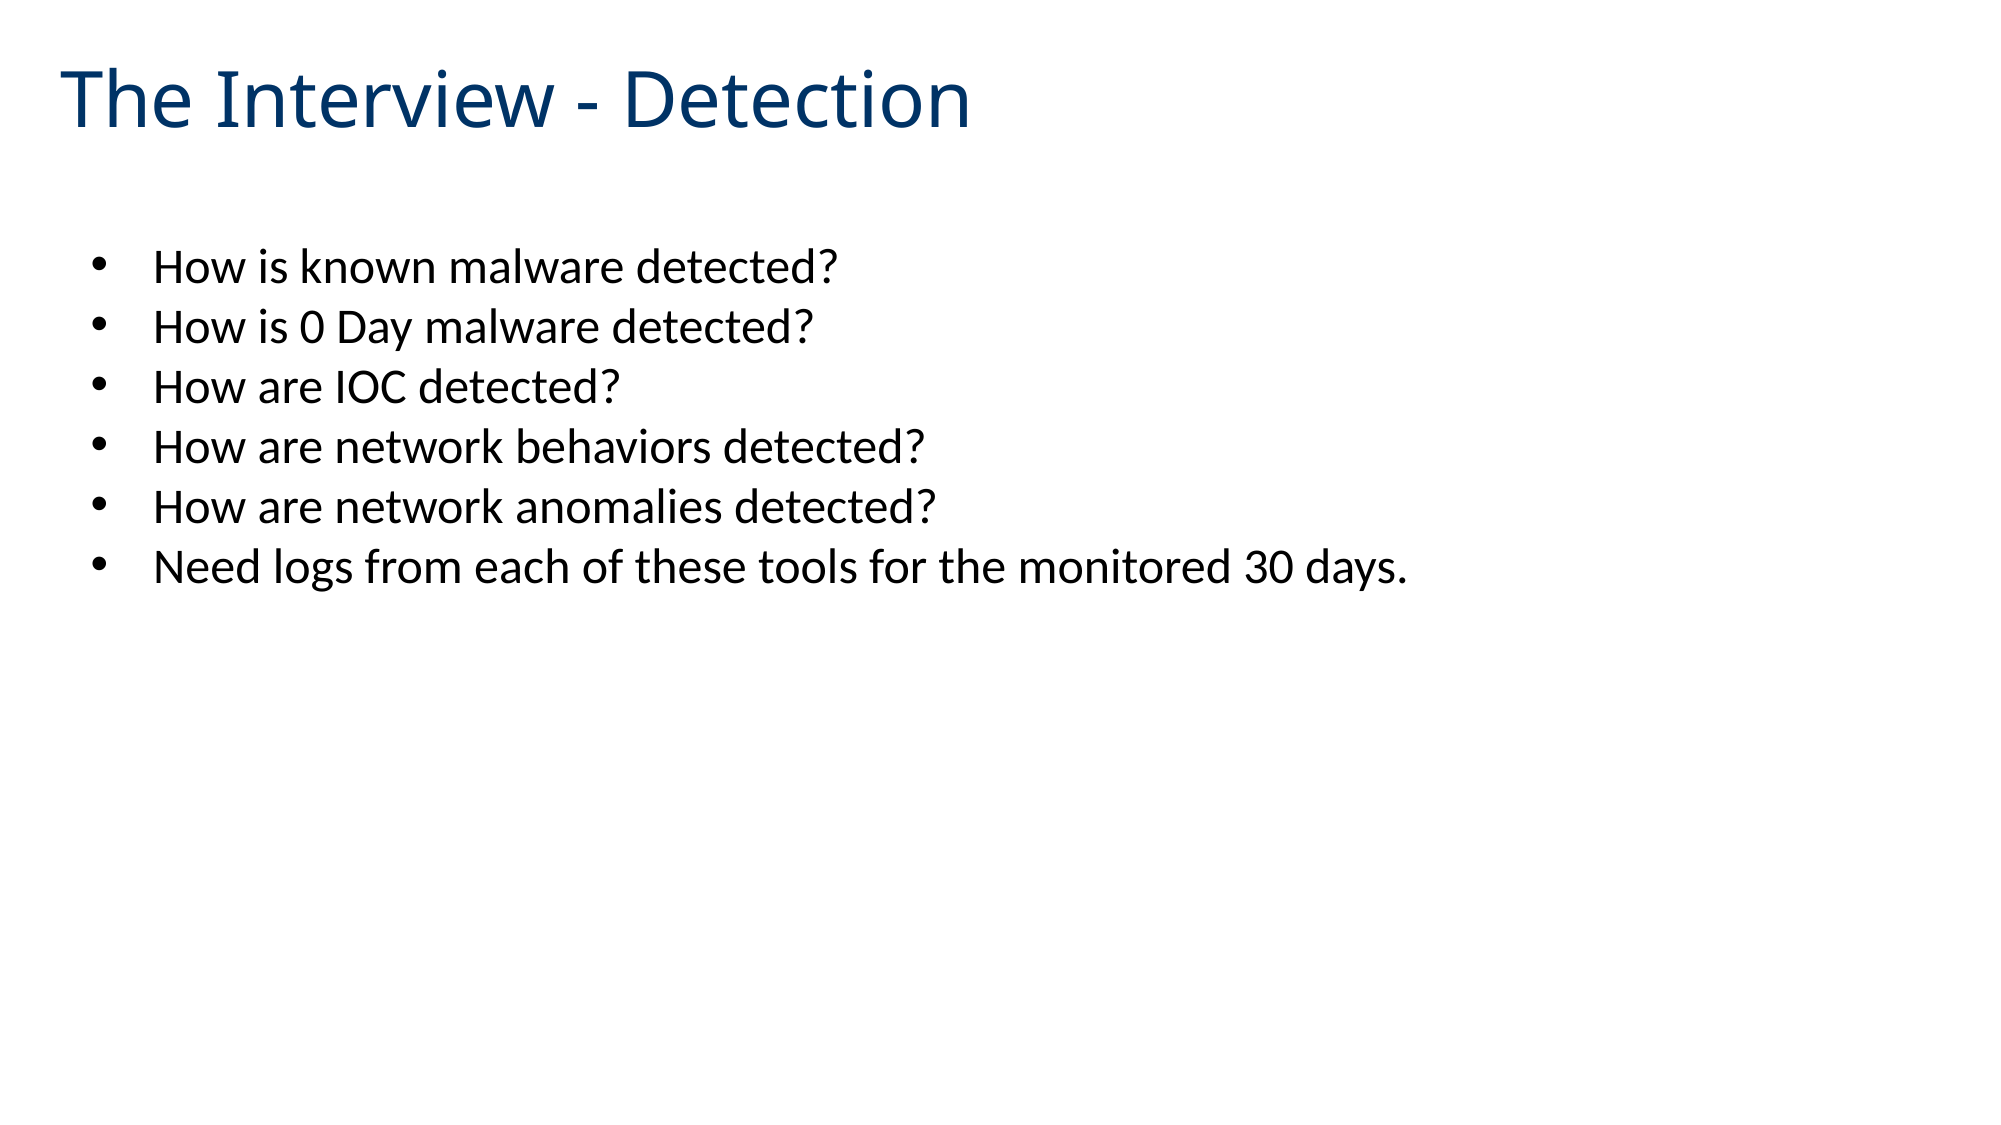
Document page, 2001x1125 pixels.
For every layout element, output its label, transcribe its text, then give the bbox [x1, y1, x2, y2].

text_box How is known malware detected? How is 0 Day malware detected? How are IOC detected? How are network behaviors detected? How are network anomalies detected? Need logs from each of these tools for the monitored 30 days. [75, 225, 1868, 601]
title The Interview - Detection [45, 45, 1846, 160]
